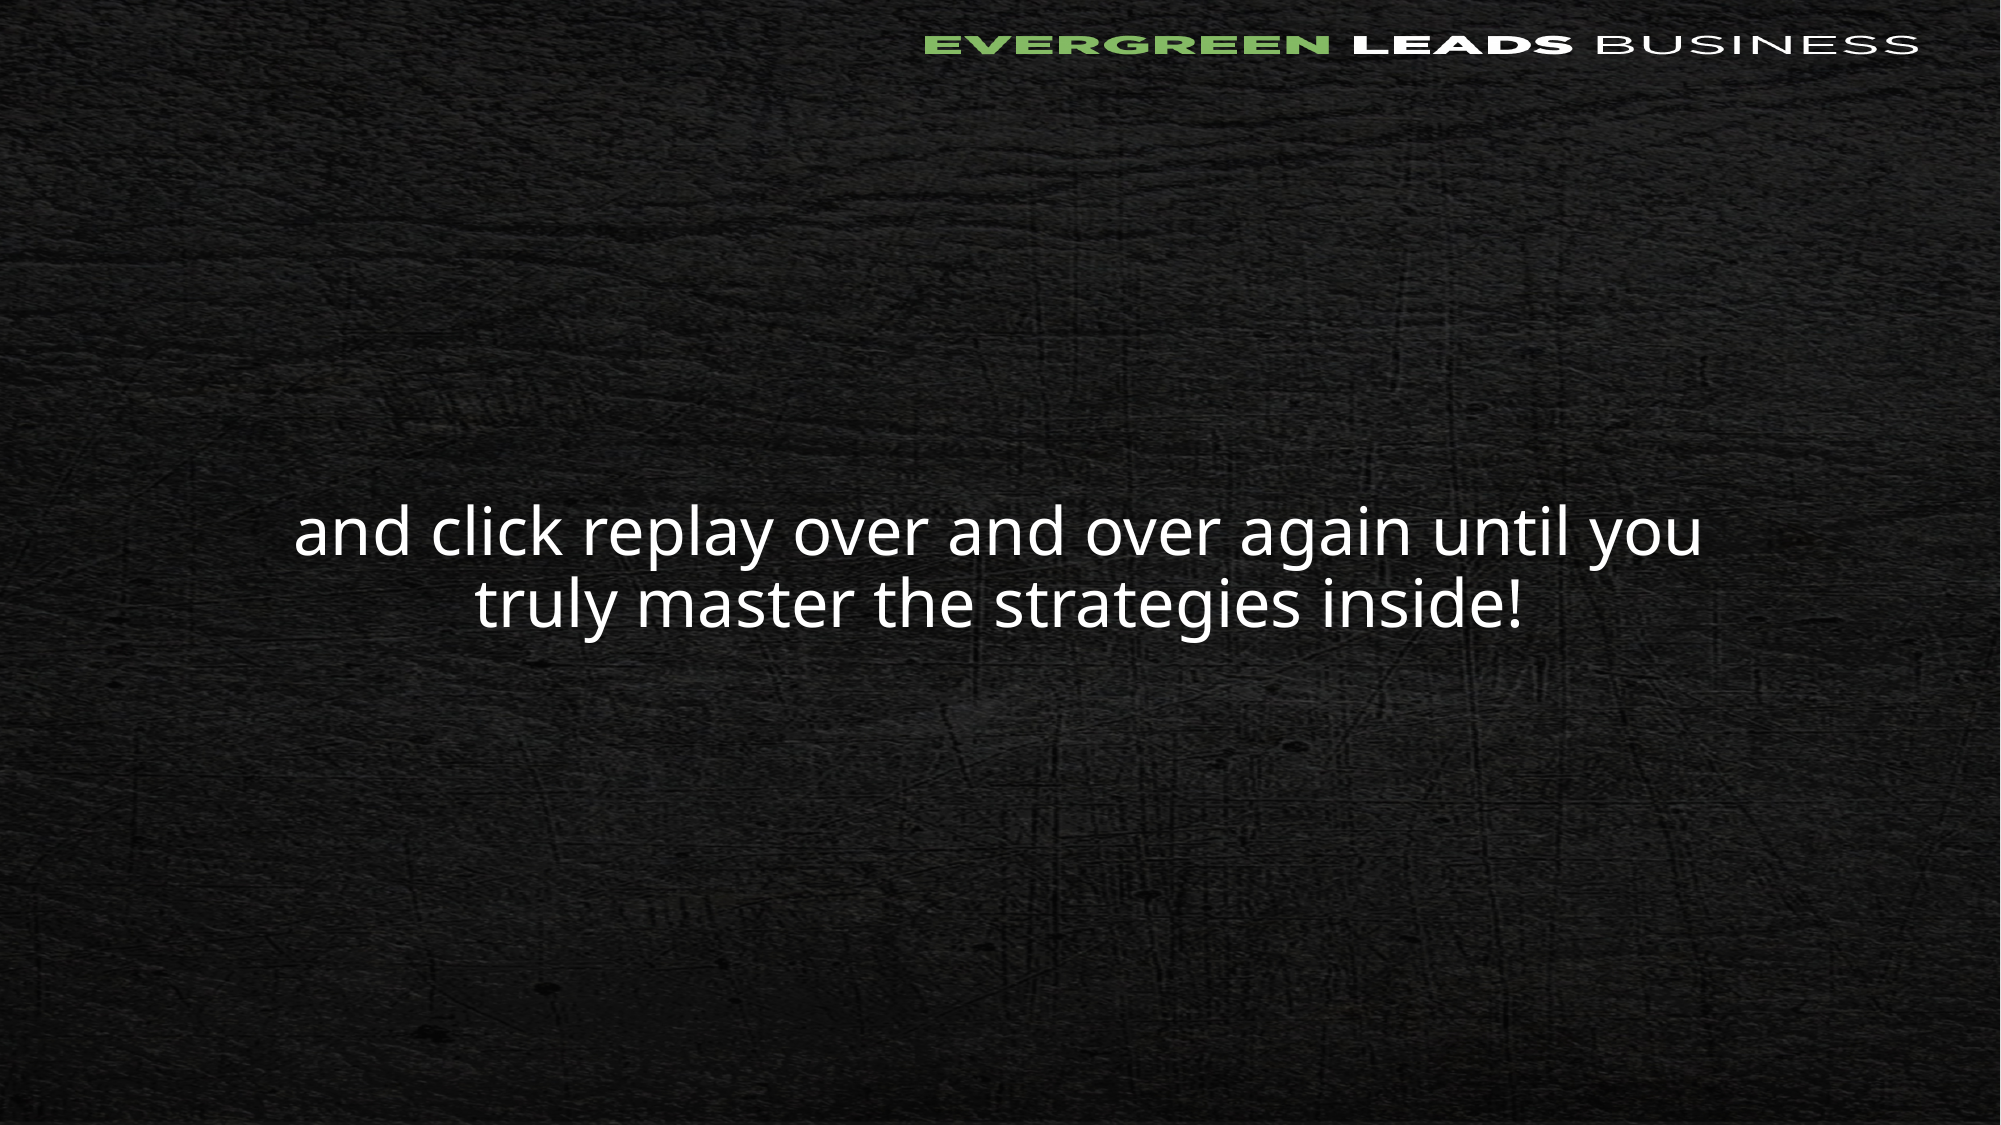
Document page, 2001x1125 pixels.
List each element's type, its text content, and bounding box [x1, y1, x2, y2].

title and click replay over and over again until you truly master the strategies inside! [249, 475, 1750, 650]
picture [0, 0, 2001, 1125]
